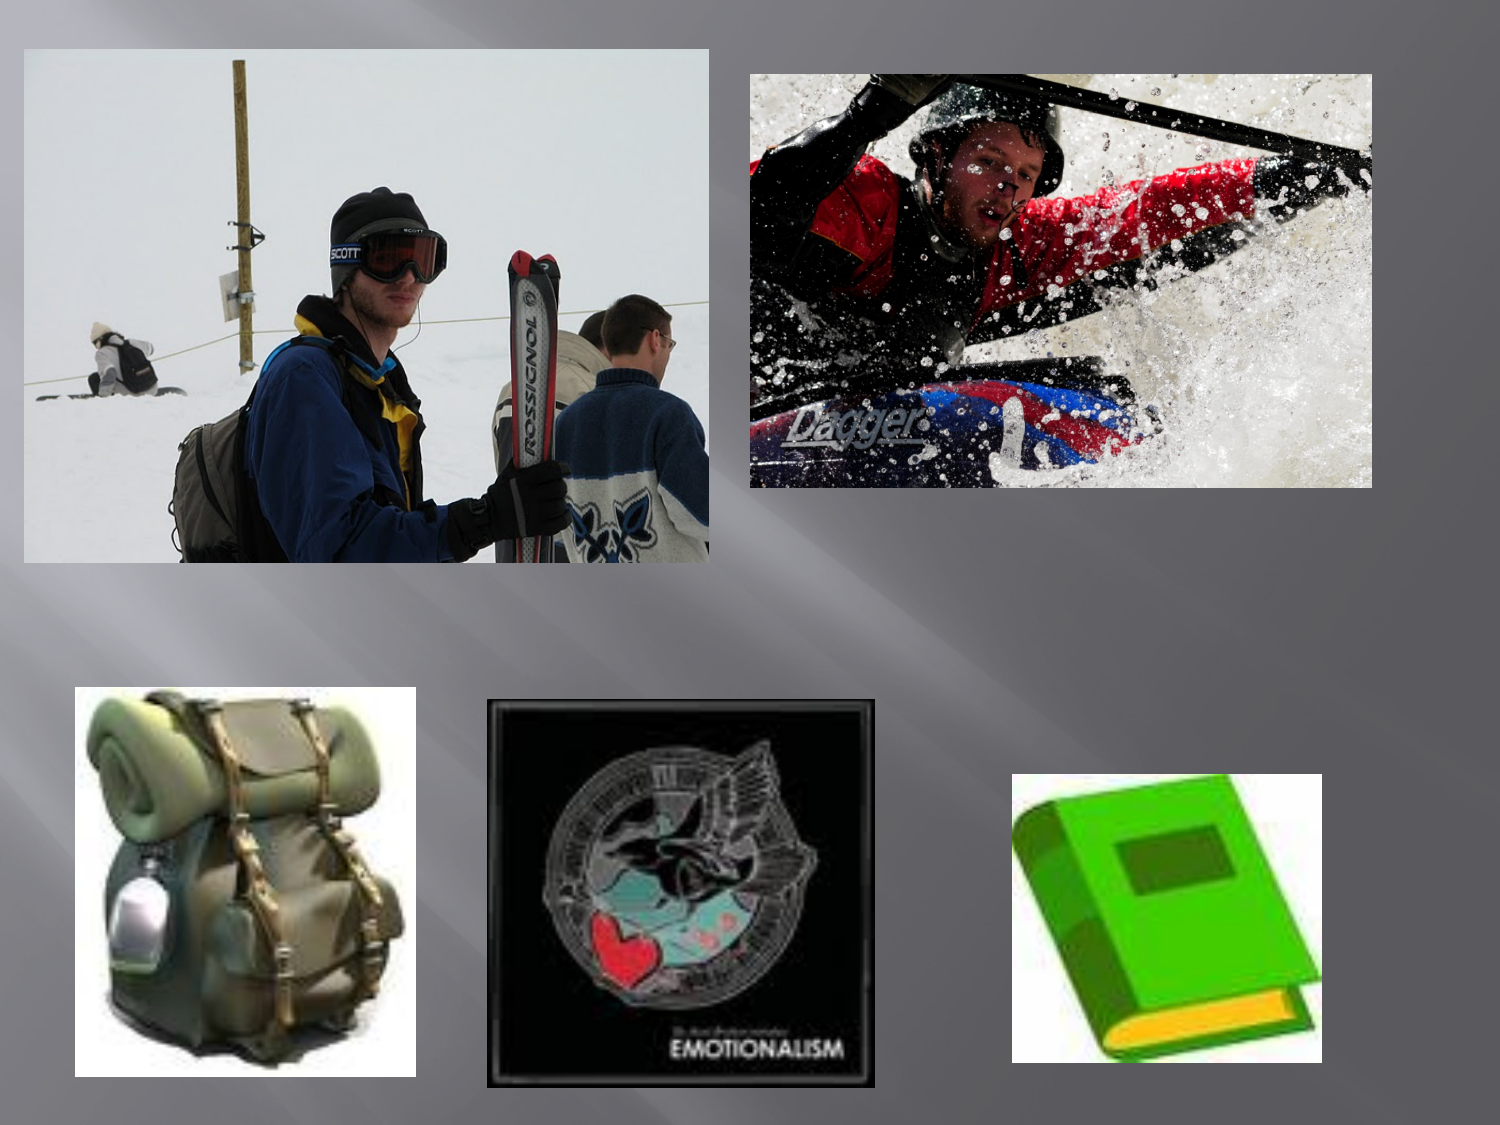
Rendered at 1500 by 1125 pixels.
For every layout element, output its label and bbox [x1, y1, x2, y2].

list [749, 74, 1372, 488]
picture [24, 49, 709, 563]
picture [487, 699, 876, 1088]
picture [74, 687, 416, 1077]
picture [1012, 774, 1322, 1063]
